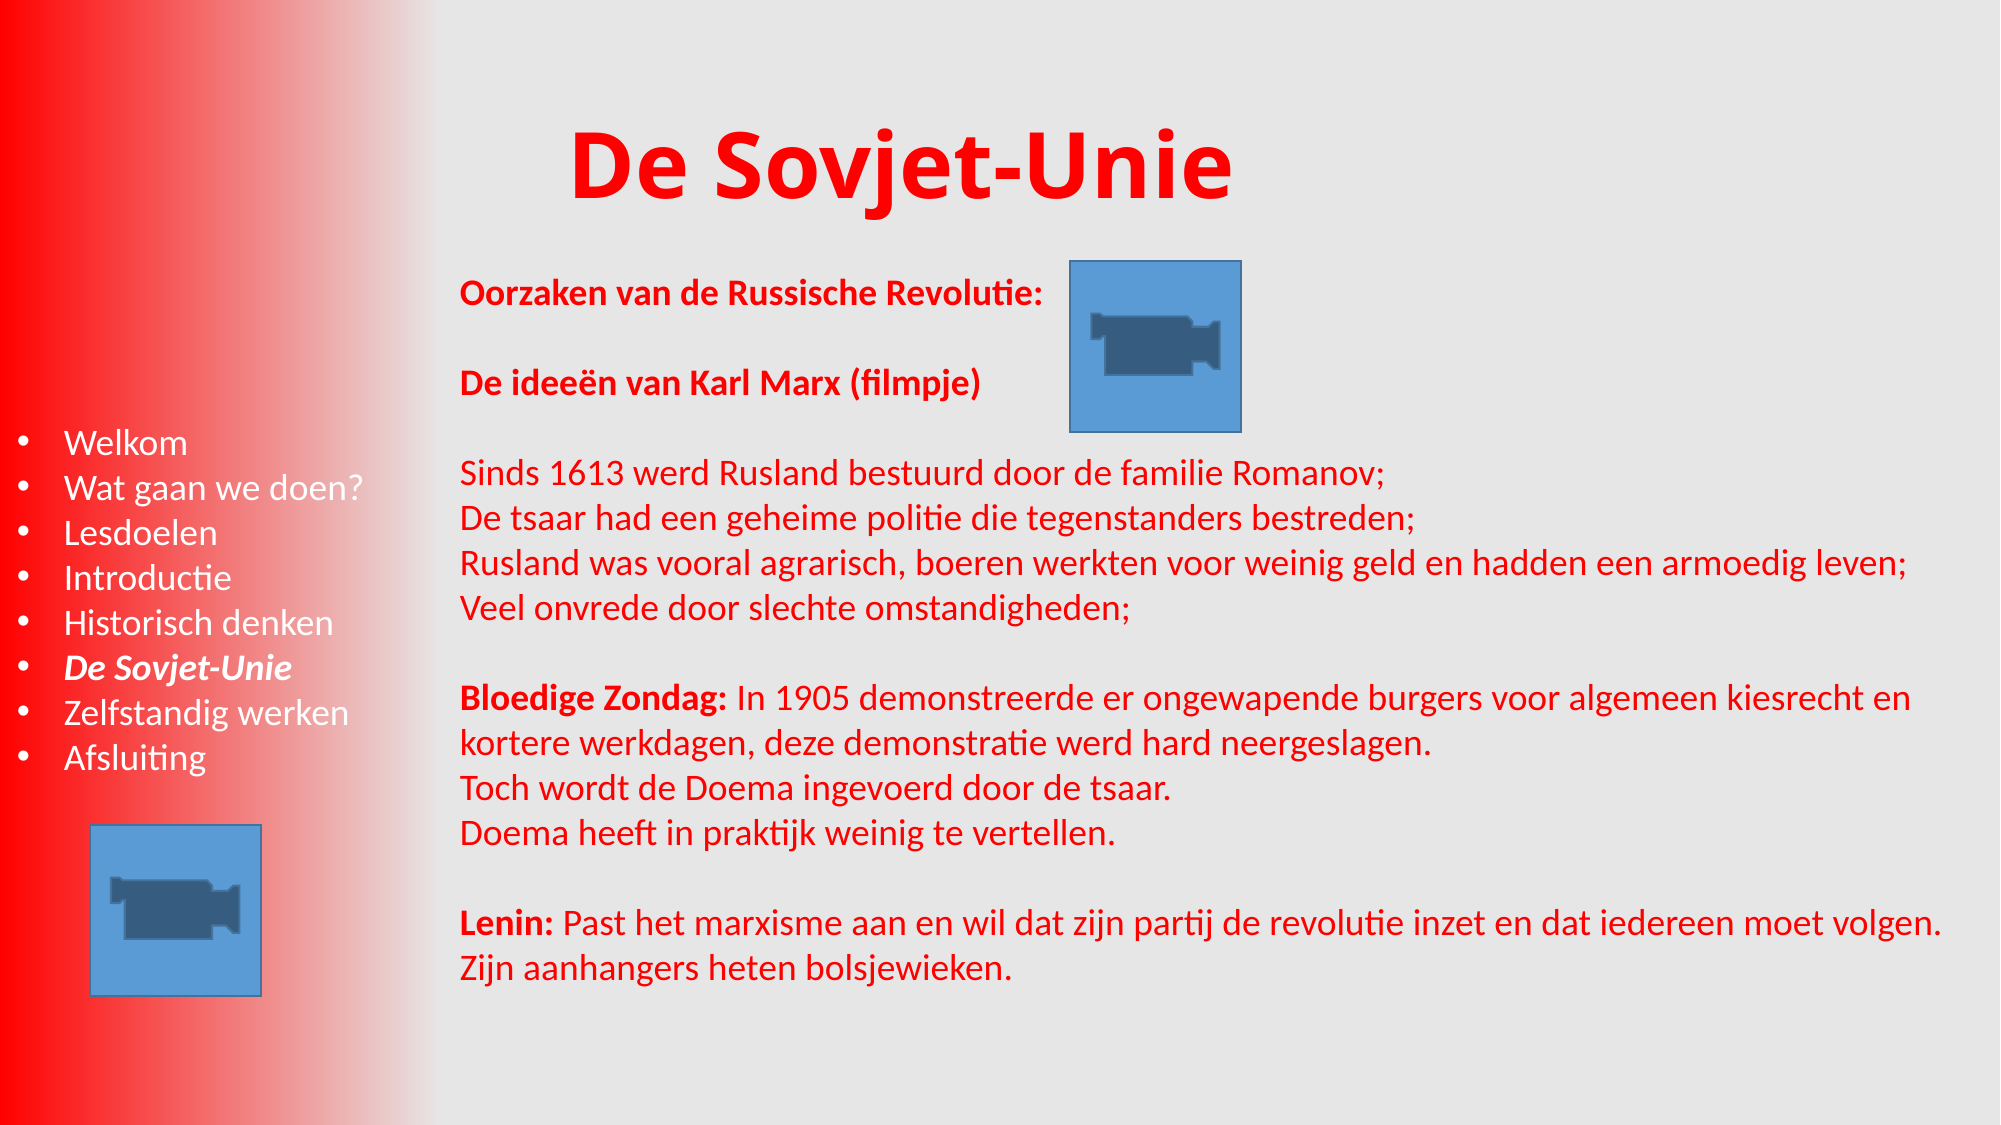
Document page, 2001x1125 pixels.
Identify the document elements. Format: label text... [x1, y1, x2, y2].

text_box [1069, 260, 1242, 433]
text_box Oorzaken van de Russische Revolutie: De ideeën van Karl Marx (filmpje) Sinds 1613 werd Rusland bestuurd door de familie Romanov; De tsaar had een geheime politie die tegenstanders bestreden; Rusland was vooral agrarisch, boeren werkten voor weinig geld en hadden een armoedig leven; Veel onvrede door slechte omstandigheden; Bloedige Zondag: In 1905 demonstreerde er ongewapende burgers voor algemeen kiesrecht en kortere werkdagen, deze demonstratie werd hard neergeslagen. Toch wordt de Doema ingevoerd door de tsaar. Doema heeft in praktijk weinig te vertellen. Lenin: Past het marxisme aan en wil dat zijn partij de revolutie inzet en dat iedereen moet volgen. Zijn aanhangers heten bolsjewieken. [445, 260, 1964, 996]
text_box [89, 824, 262, 997]
title De Sovjet-Unie [552, 59, 1863, 260]
text_box Welkom Wat gaan we doen? Lesdoelen Introductie Historisch denken De Sovjet-Unie Zelfstandig werken Afsluiting [2, 410, 380, 785]
